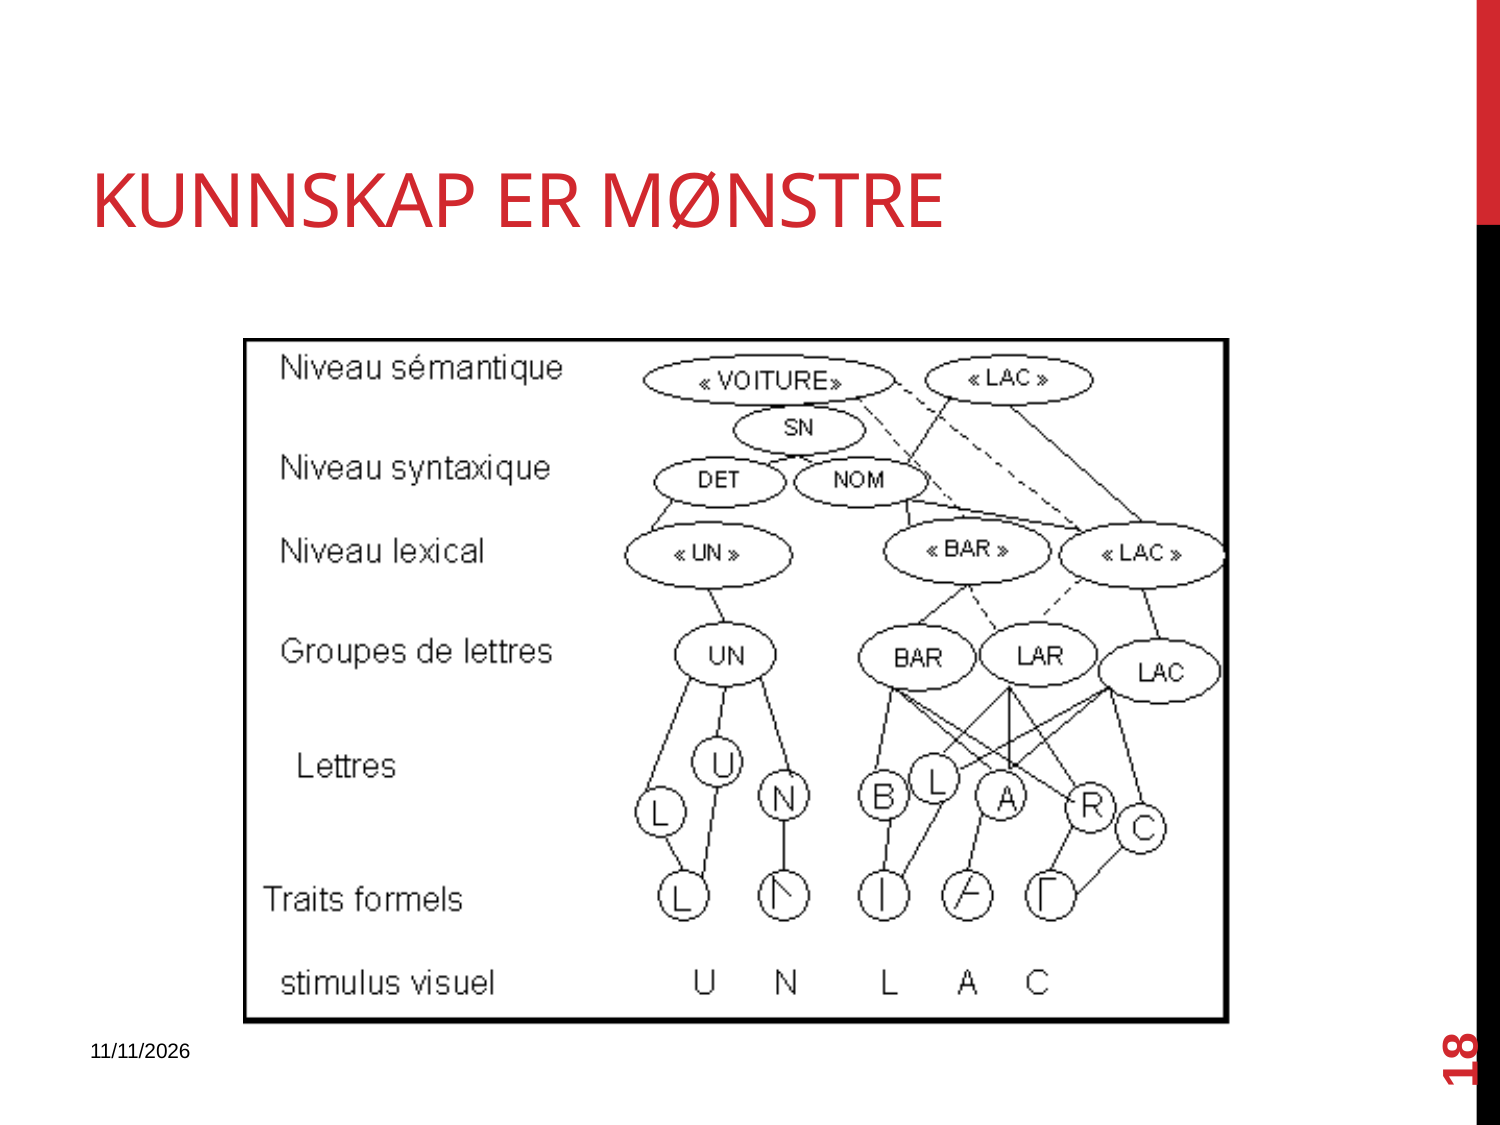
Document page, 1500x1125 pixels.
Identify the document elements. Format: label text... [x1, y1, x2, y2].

slide_number 18 [1427, 887, 1488, 1104]
title Kunnskap er mønstre [75, 25, 1025, 250]
picture [243, 337, 1257, 1044]
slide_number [75, 1012, 638, 1063]
